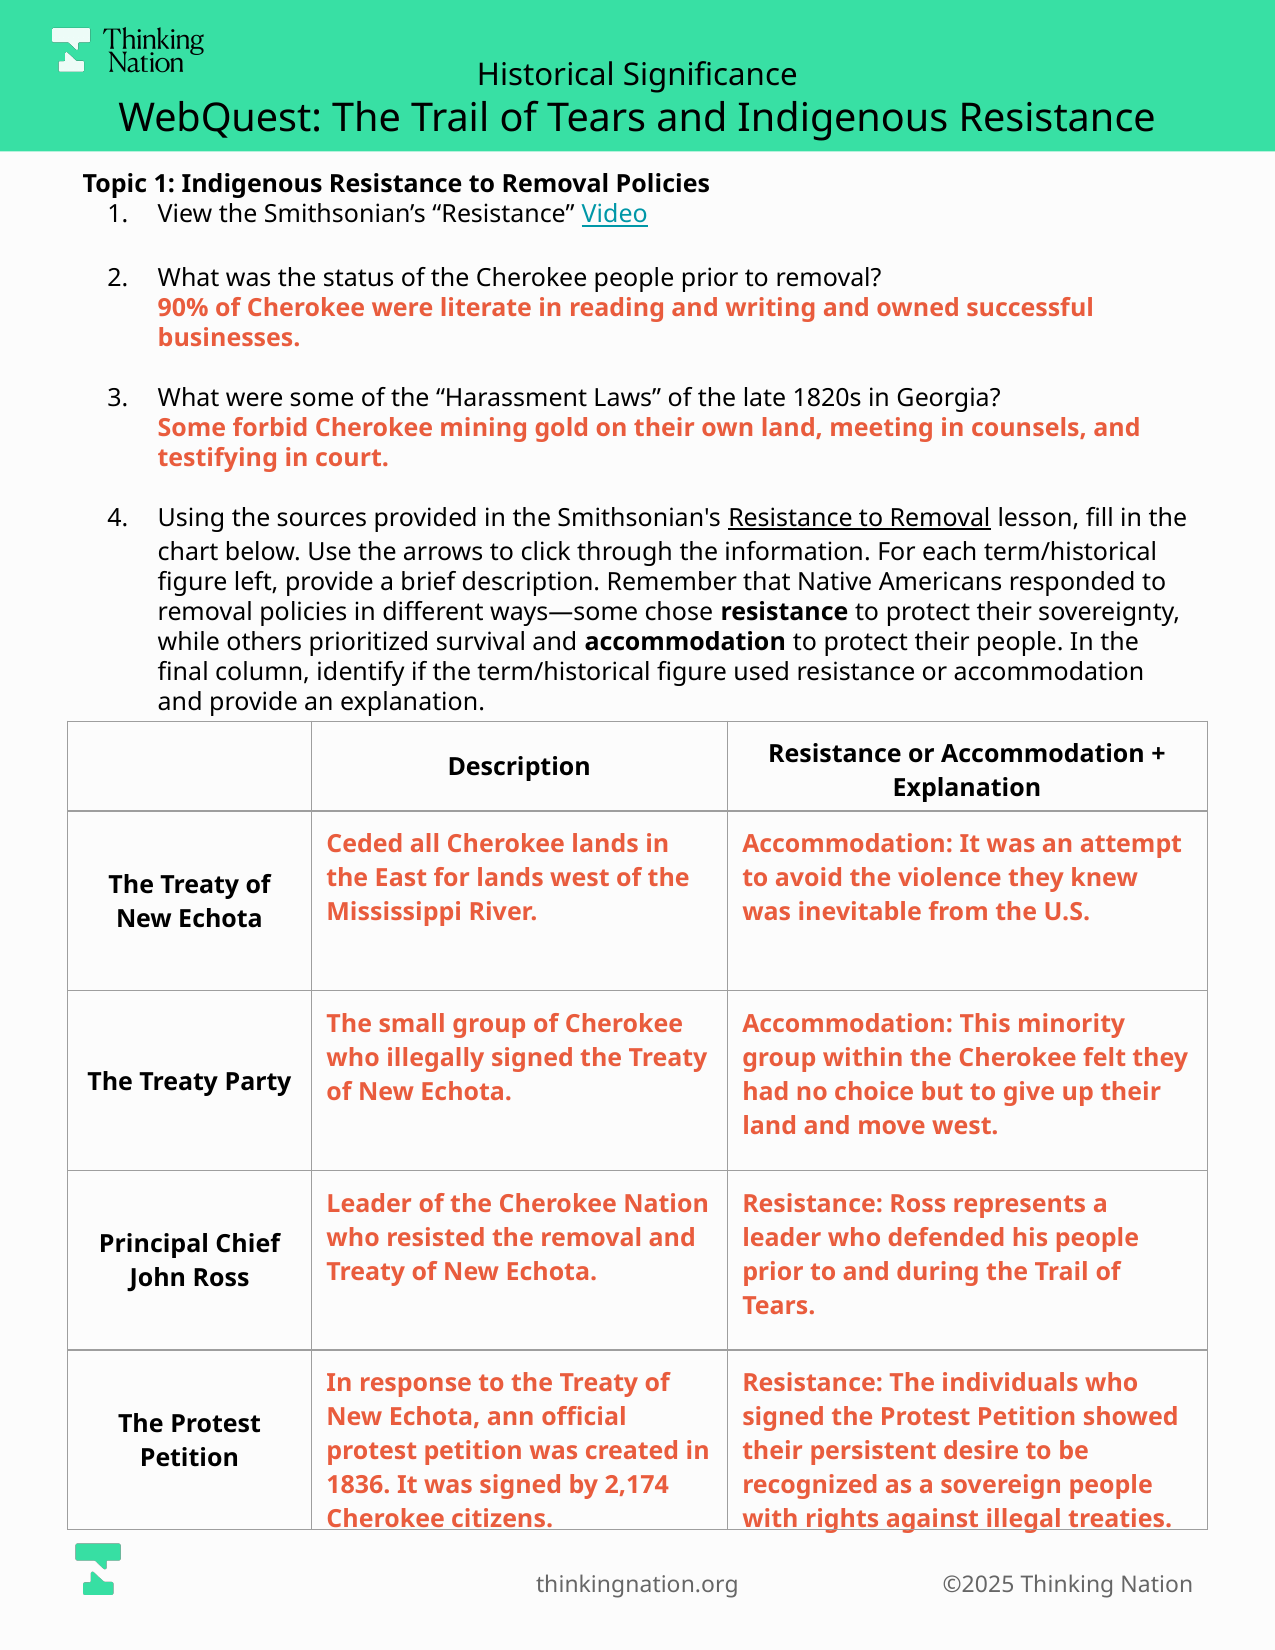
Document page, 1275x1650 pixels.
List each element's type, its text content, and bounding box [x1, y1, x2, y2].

table_cell The Treaty Party [68, 991, 311, 1170]
table_cell Principal Chief John Ross [68, 1171, 311, 1349]
table_cell Accommodation: It was an attempt to avoid the violence they knew was inevitable from the U.S. [728, 812, 1207, 990]
table_cell In response to the Treaty of New Echota, ann official protest petition was created in 1836. It was signed by 2,174 Cherokee citizens. [312, 1351, 727, 1529]
table_cell The small group of Cherokee who illegally signed the Treaty of New Echota. [312, 991, 727, 1170]
table_cell The Protest Petition [68, 1351, 311, 1529]
table_cell Resistance: Ross represents a leader who defended his people prior to and during the Trail of Tears. [728, 1171, 1207, 1349]
text_box thinkingnation.org [486, 1553, 789, 1605]
text_box Topic 1: Indigenous Resistance to Removal Policies View the Smithsonian’s “Resistance” Video What was the status of the Cherokee people prior to removal? 90% of Cherokee were literate in reading and writing and owned successful businesses. What were some of the “Harassment Laws” of the late 1820s in Georgia? Some forbid Cherokee mining gold on their own land, meeting in counsels, and testifying in court. Using the sources provided in the Smithsonian's Resistance to Removal lesson, fill in the chart below. Use the arrows to click through the information. For each term/historical figure left, provide a brief description. Remember that Native Americans responded to removal policies in different ways—some chose resistance to protect their sovereignty, while others prioritized survival and accommodation to protect their people. In the final column, identify if the term/historical figure used resistance or accommodation and provide an explanation. [67, 152, 1208, 721]
table_header [68, 722, 311, 810]
picture [35, 13, 210, 87]
text_box ©2025 Thinking Nation [907, 1553, 1210, 1605]
text_box Historical Significance WebQuest: The Trail of Tears and Indigenous Resistance [0, 0, 1275, 152]
table_header Resistance or Accommodation + Explanation [728, 722, 1207, 810]
table_cell Ceded all Cherokee lands in the East for lands west of the Mississippi River. [312, 812, 727, 990]
picture [62, 1533, 134, 1605]
table_header Description [312, 722, 727, 810]
table_cell The Treaty of New Echota [68, 812, 311, 990]
table_cell Accommodation: This minority group within the Cherokee felt they had no choice but to give up their land and move west. [728, 991, 1207, 1170]
table_cell Leader of the Cherokee Nation who resisted the removal and Treaty of New Echota. [312, 1171, 727, 1349]
table_cell Resistance: The individuals who signed the Protest Petition showed their persistent desire to be recognized as a sovereign people with rights against illegal treaties. [728, 1351, 1207, 1529]
